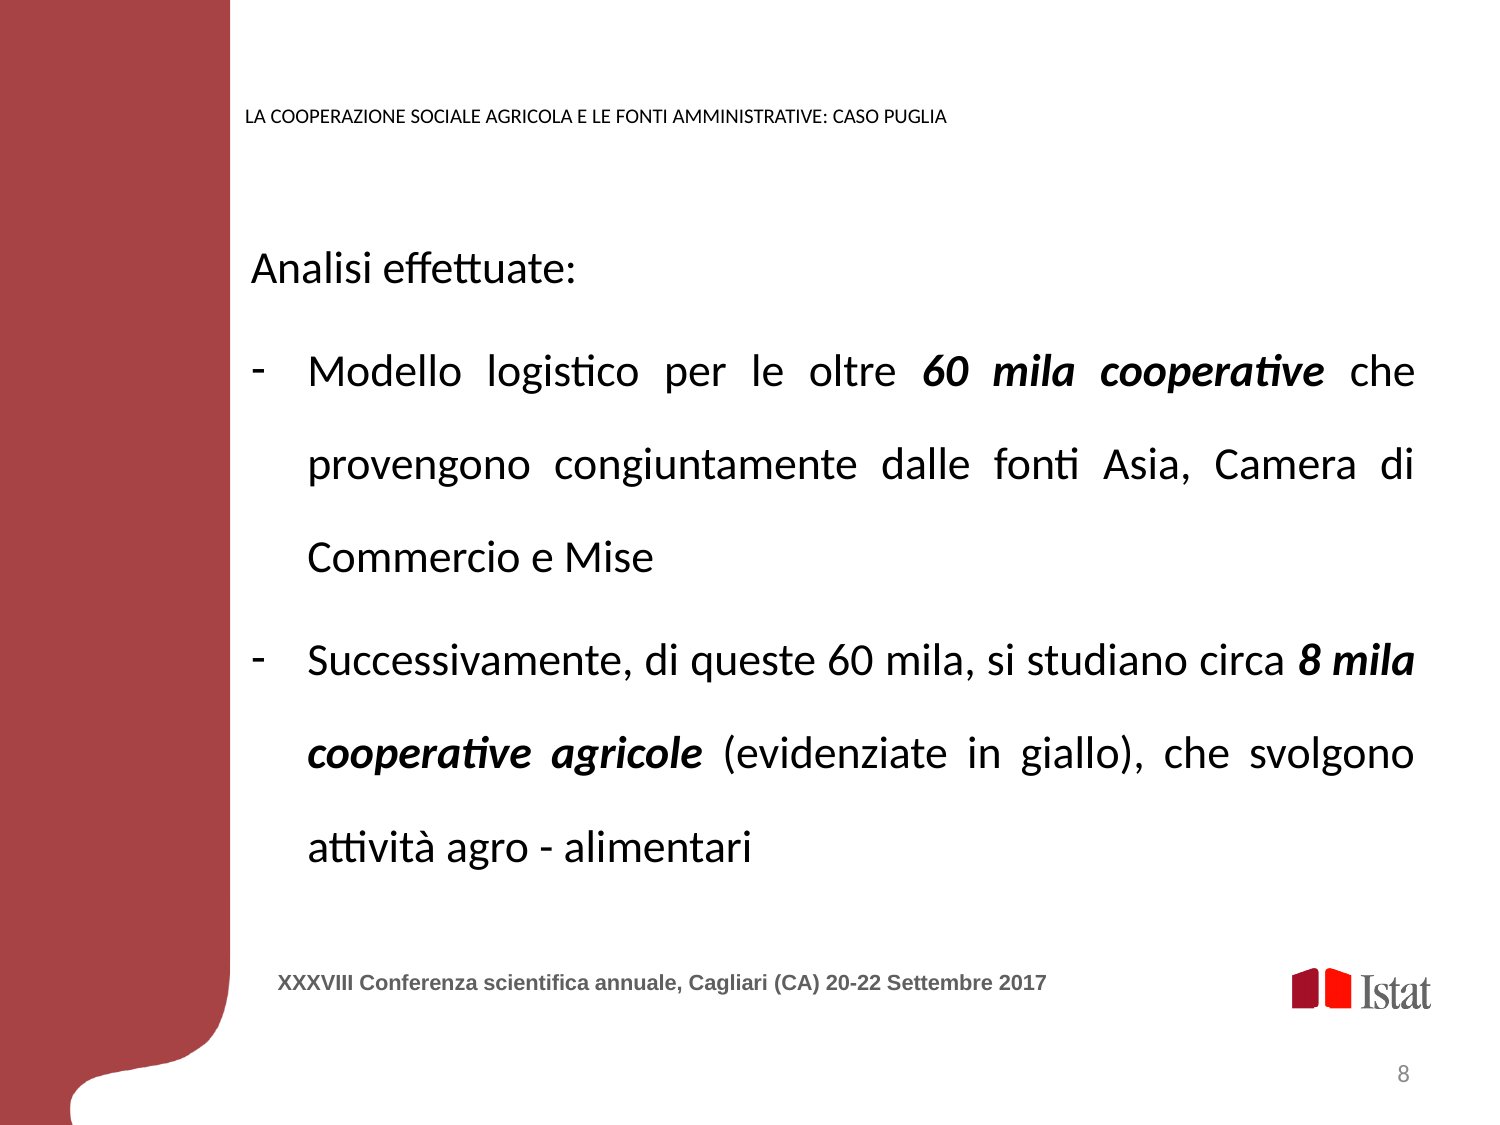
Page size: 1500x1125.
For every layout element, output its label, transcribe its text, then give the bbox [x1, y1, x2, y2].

picture [1292, 968, 1431, 1009]
text_box XXXVIII Conferenza scientifica annuale, Cagliari (CA) 20-22 Settembre 2017 [277, 968, 1058, 995]
picture [0, 0, 231, 1125]
slide_number 8 [1074, 1042, 1425, 1103]
list Analisi effettuate: Modello logistico per le oltre 60 mila cooperative che provengono congiuntamente dalle fonti Asia, Camera di Commercio e Mise Successivamente, di queste 60 mila, si studiano circa 8 mila cooperative agricole (evidenziate in giallo), che svolgono attività agro - alimentari [235, 191, 1431, 935]
title LA COOPERAZIONE SOCIALE AGRICOLA E LE FONTI AMMINISTRATIVE: CASO PUGLIA [235, 45, 1317, 185]
